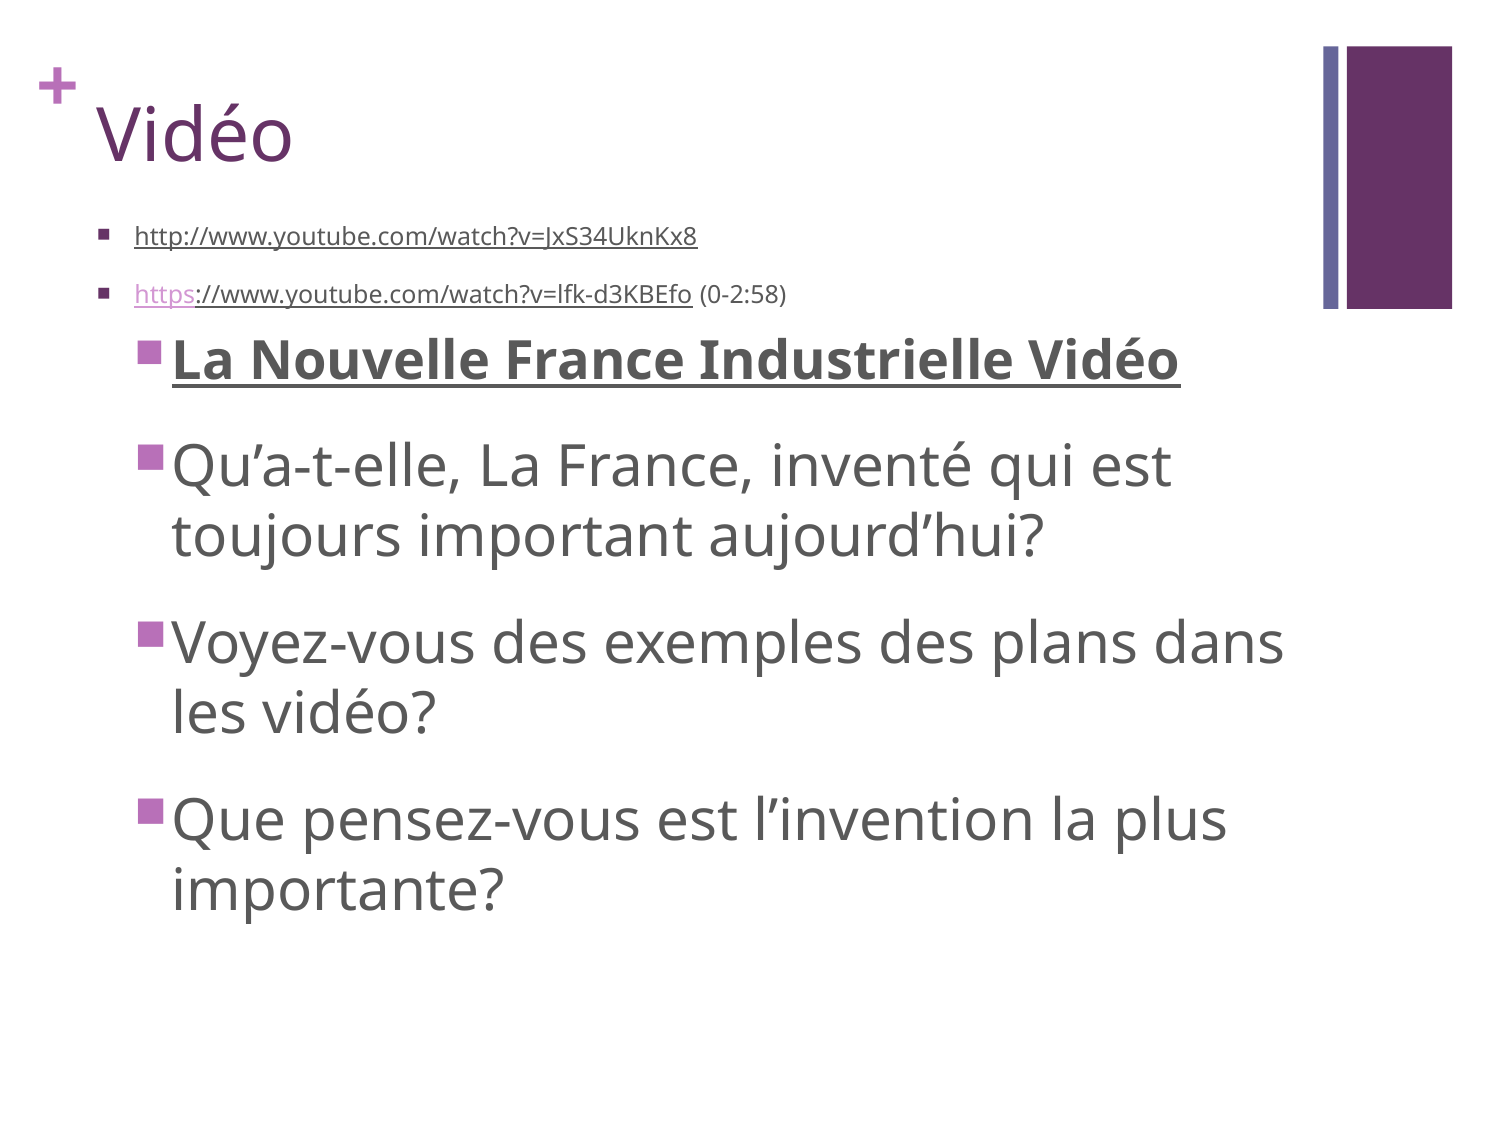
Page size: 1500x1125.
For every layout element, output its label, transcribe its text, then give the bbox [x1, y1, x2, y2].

title Vidéo [81, 79, 1322, 212]
list http://www.youtube.com/watch?v=JxS34UknKx8 https://www.youtube.com/watch?v=lfk-d3KBEfo (0-2:58) La Nouvelle France Industrielle Vidéo Qu’a-t-elle, La France, inventé qui est toujours important aujourd’hui? Voyez-vous des exemples des plans dans les vidéo? Que pensez-vous est l’invention la plus importante? [81, 212, 1322, 1005]
